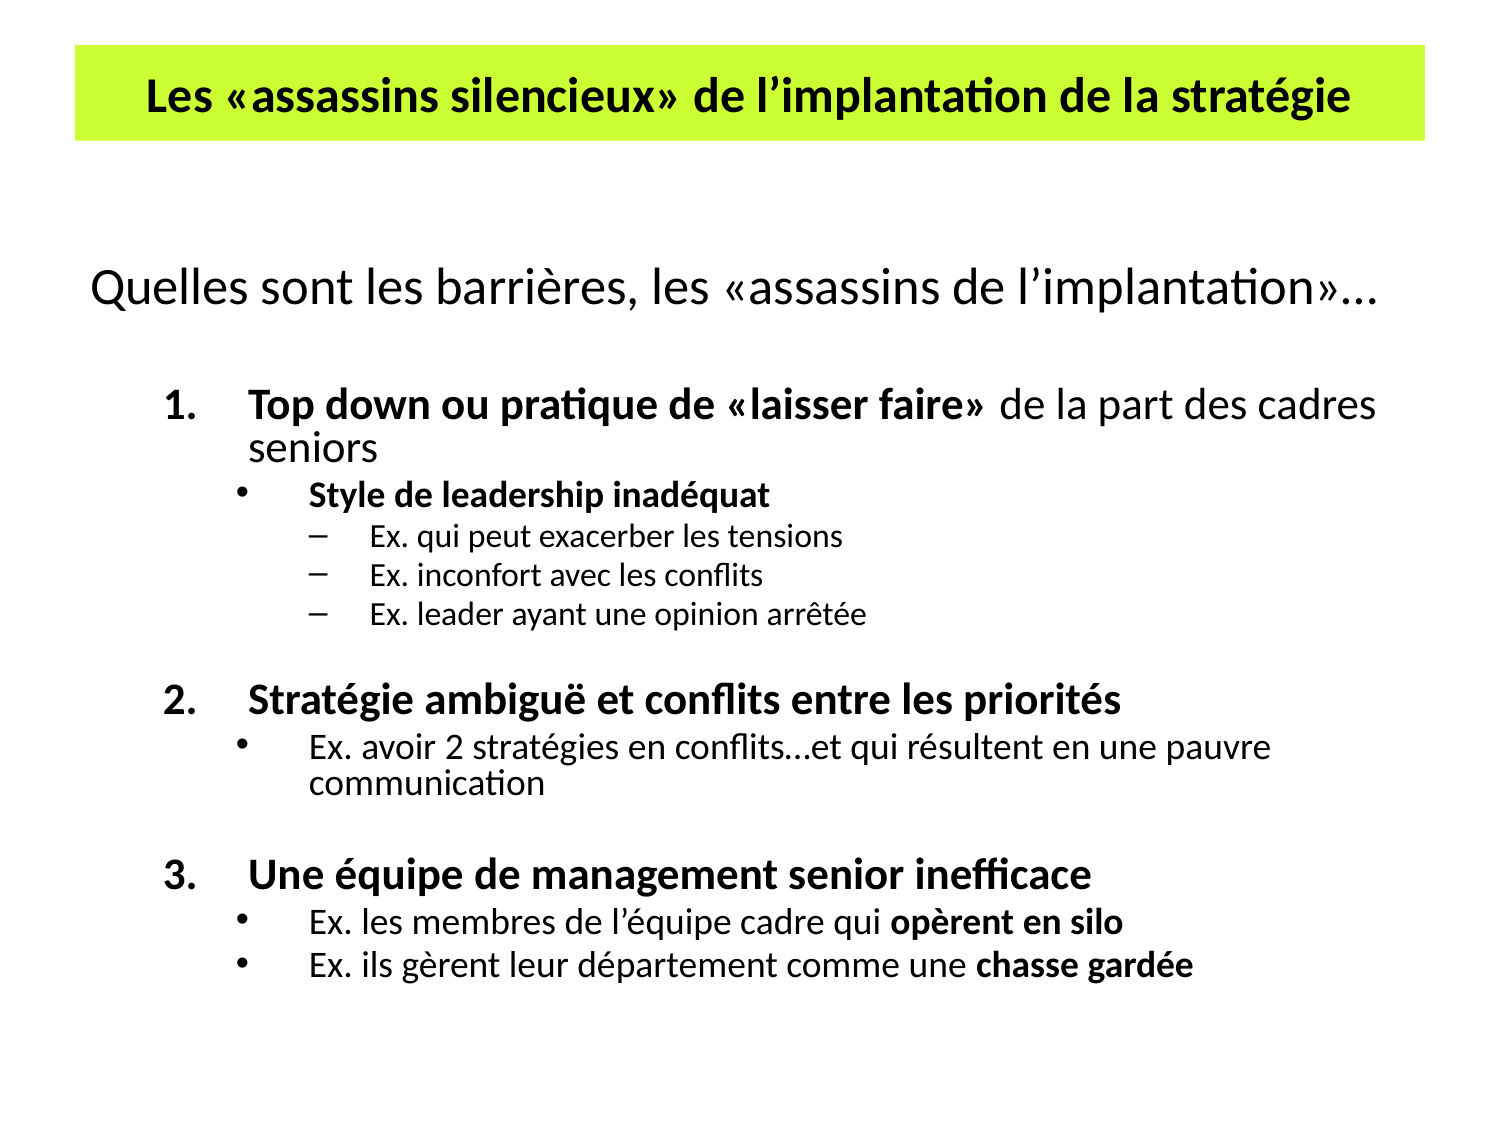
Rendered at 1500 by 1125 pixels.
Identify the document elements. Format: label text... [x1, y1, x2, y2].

title Les «assassins silencieux» de l’implantation de la stratégie [75, 45, 1425, 141]
list Quelles sont les barrières, les «assassins de l’implantation»… Top down ou pratique de «laisser faire» de la part des cadres seniors Style de leadership inadéquat Ex. qui peut exacerber les tensions Ex. inconfort avec les conflits Ex. leader ayant une opinion arrêtée Stratégie ambiguë et conflits entre les priorités Ex. avoir 2 stratégies en conflits…et qui résultent en une pauvre communication Une équipe de management senior inefficace Ex. les membres de l’équipe cadre qui opèrent en silo Ex. ils gèrent leur département comme une chasse gardée [75, 257, 1425, 1000]
